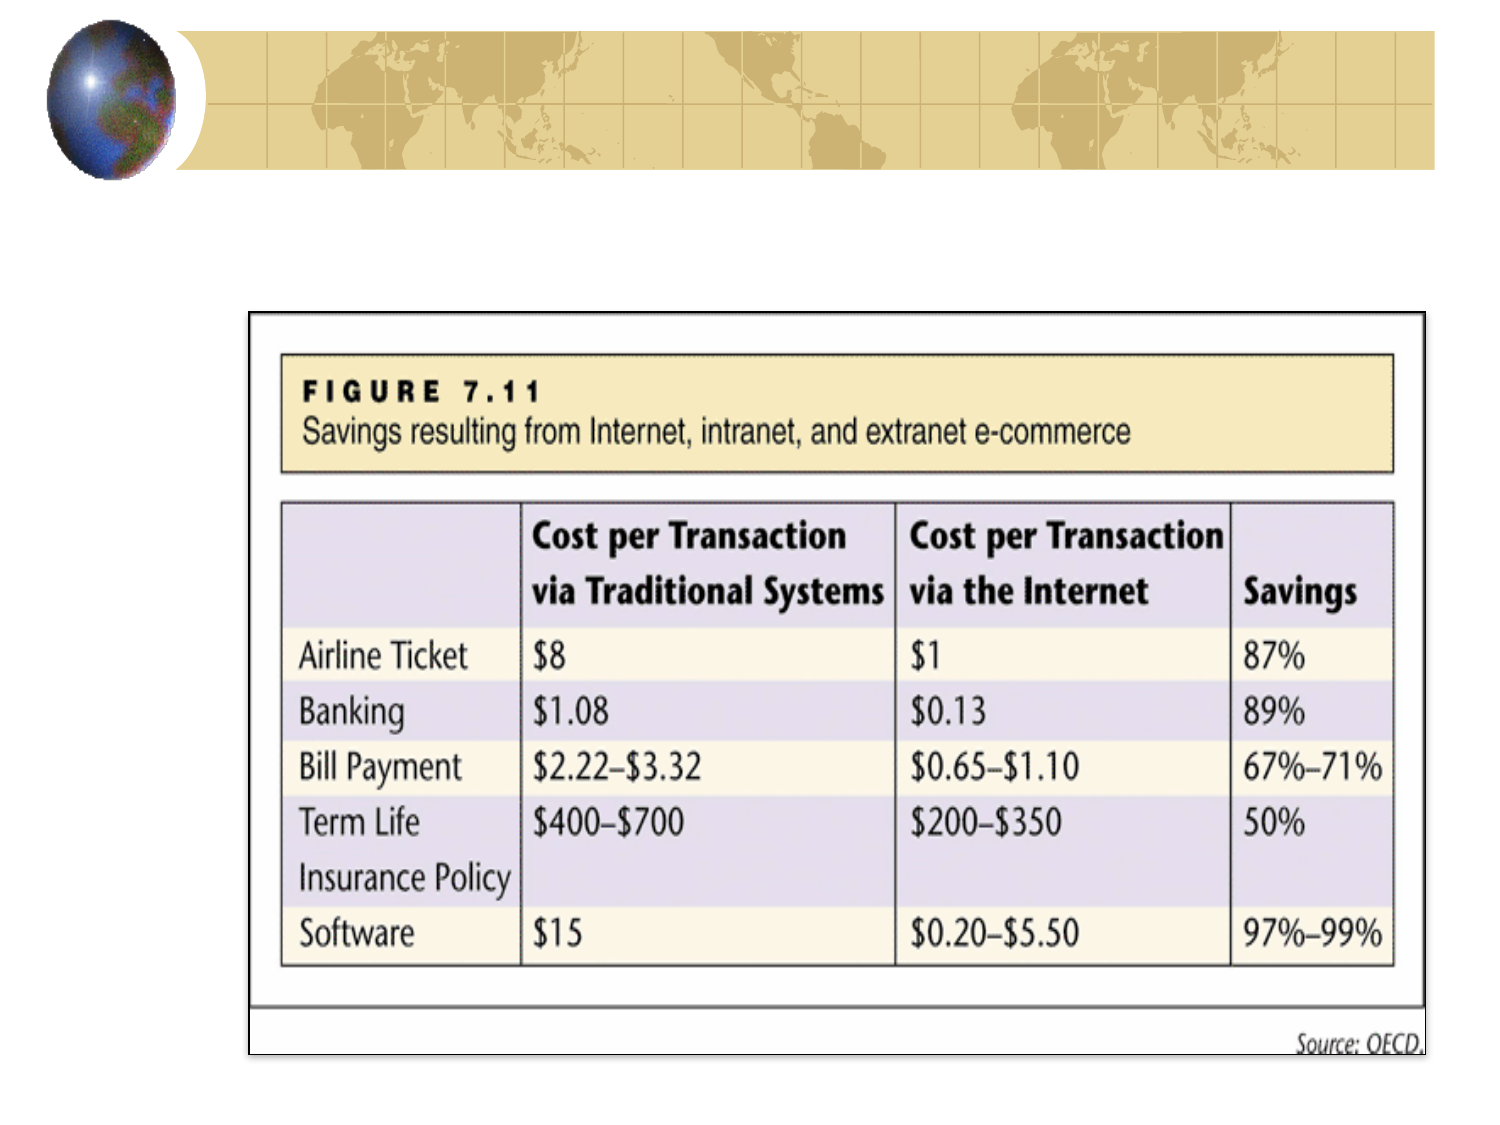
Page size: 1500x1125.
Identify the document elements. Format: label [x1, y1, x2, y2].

list [249, 312, 1426, 1054]
picture [42, 14, 190, 185]
